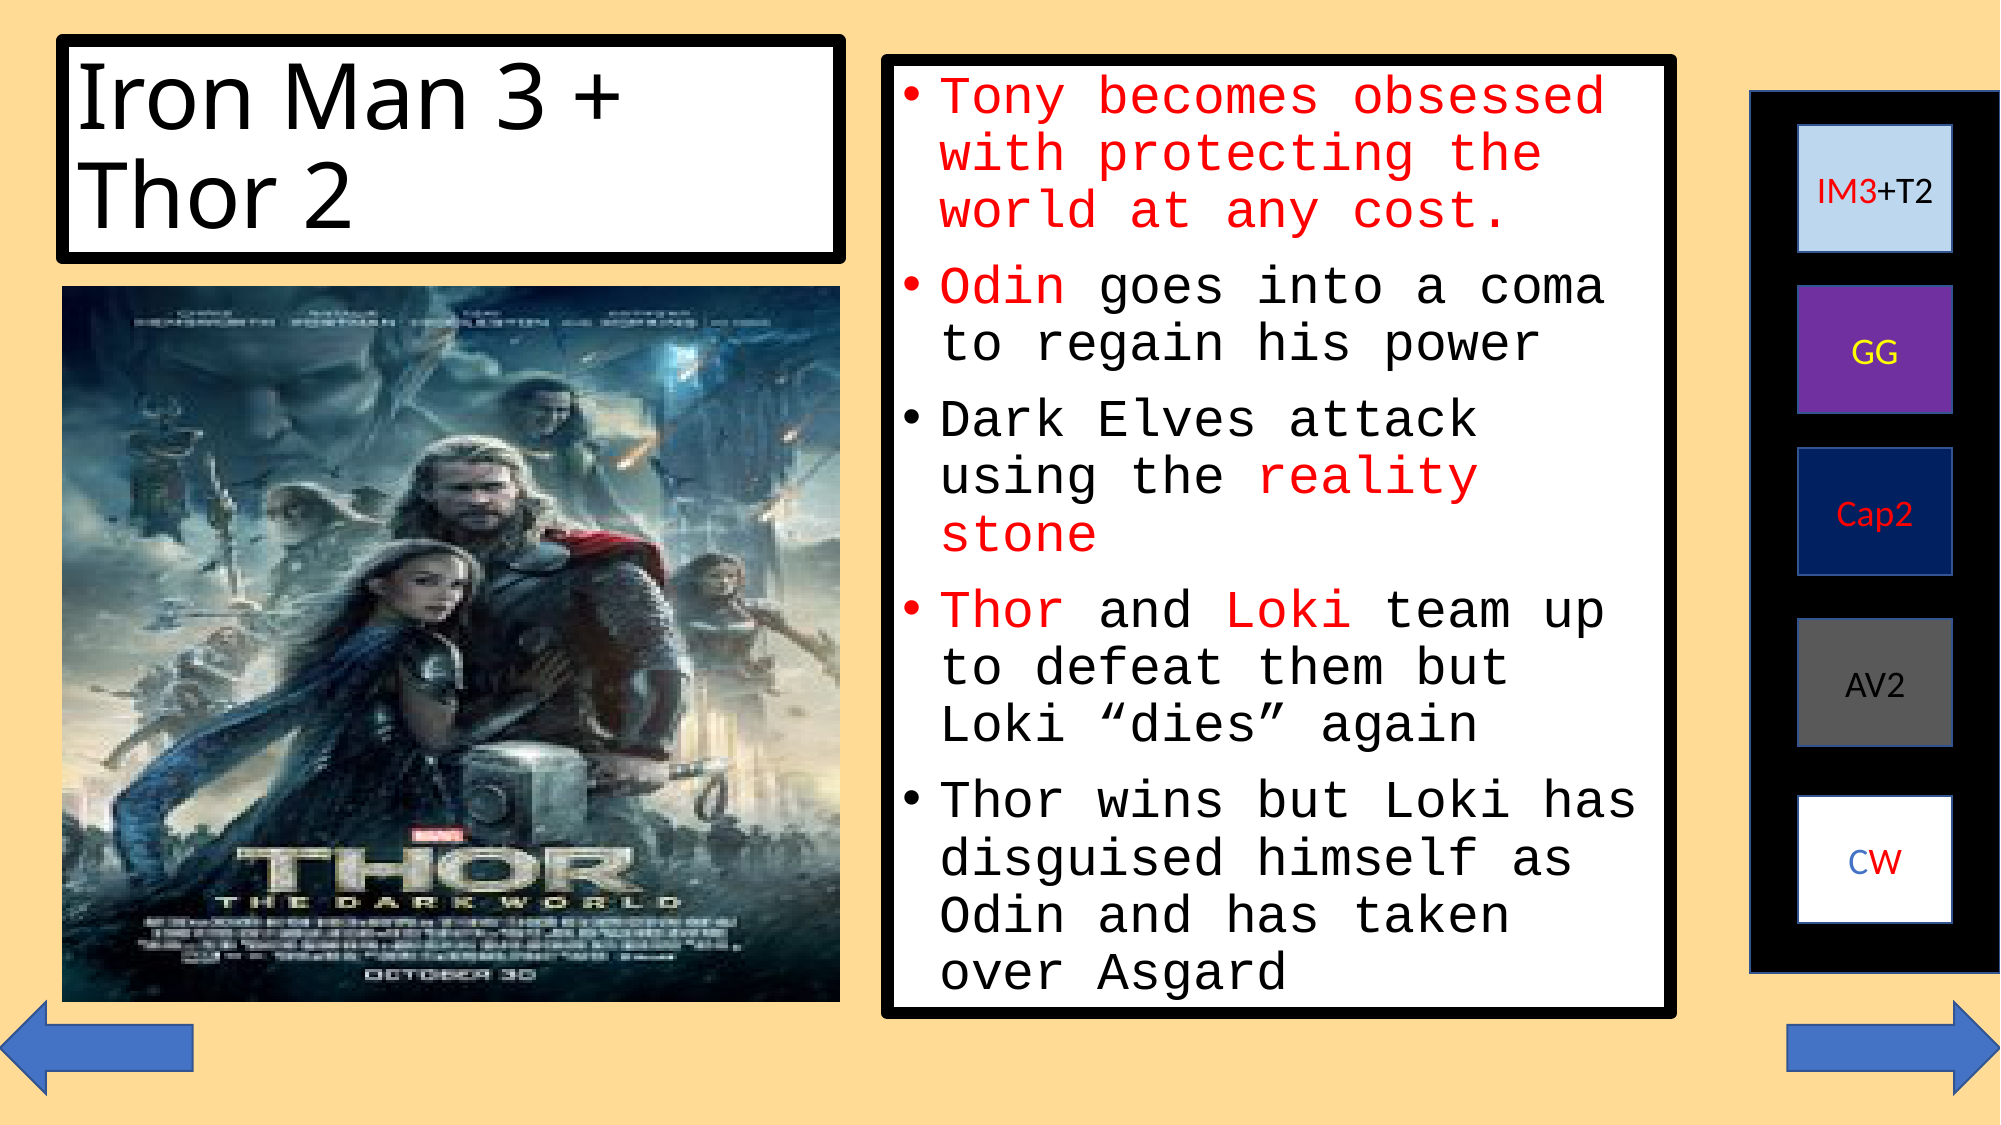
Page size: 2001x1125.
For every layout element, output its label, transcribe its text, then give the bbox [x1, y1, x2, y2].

text_box IM3+T2 [1797, 124, 1953, 253]
list Tony becomes obsessed with protecting the world at any cost. Odin goes into a coma to regain his power Dark Elves attack using the reality stone Thor and Loki team up to defeat them but Loki “dies” again Thor wins but Loki has disguised himself as Odin and has taken over Asgard [887, 59, 1671, 1014]
text_box [1749, 90, 2000, 974]
title Iron Man 3 + Thor 2 [62, 40, 840, 259]
text_box Cap2 [1797, 447, 1953, 576]
text_box AV2 [1797, 618, 1953, 747]
text_box [0, 999, 194, 1097]
text_box GG [1797, 285, 1953, 414]
text_box CW [1797, 795, 1953, 924]
picture [62, 286, 840, 1002]
text_box [1786, 999, 2000, 1097]
